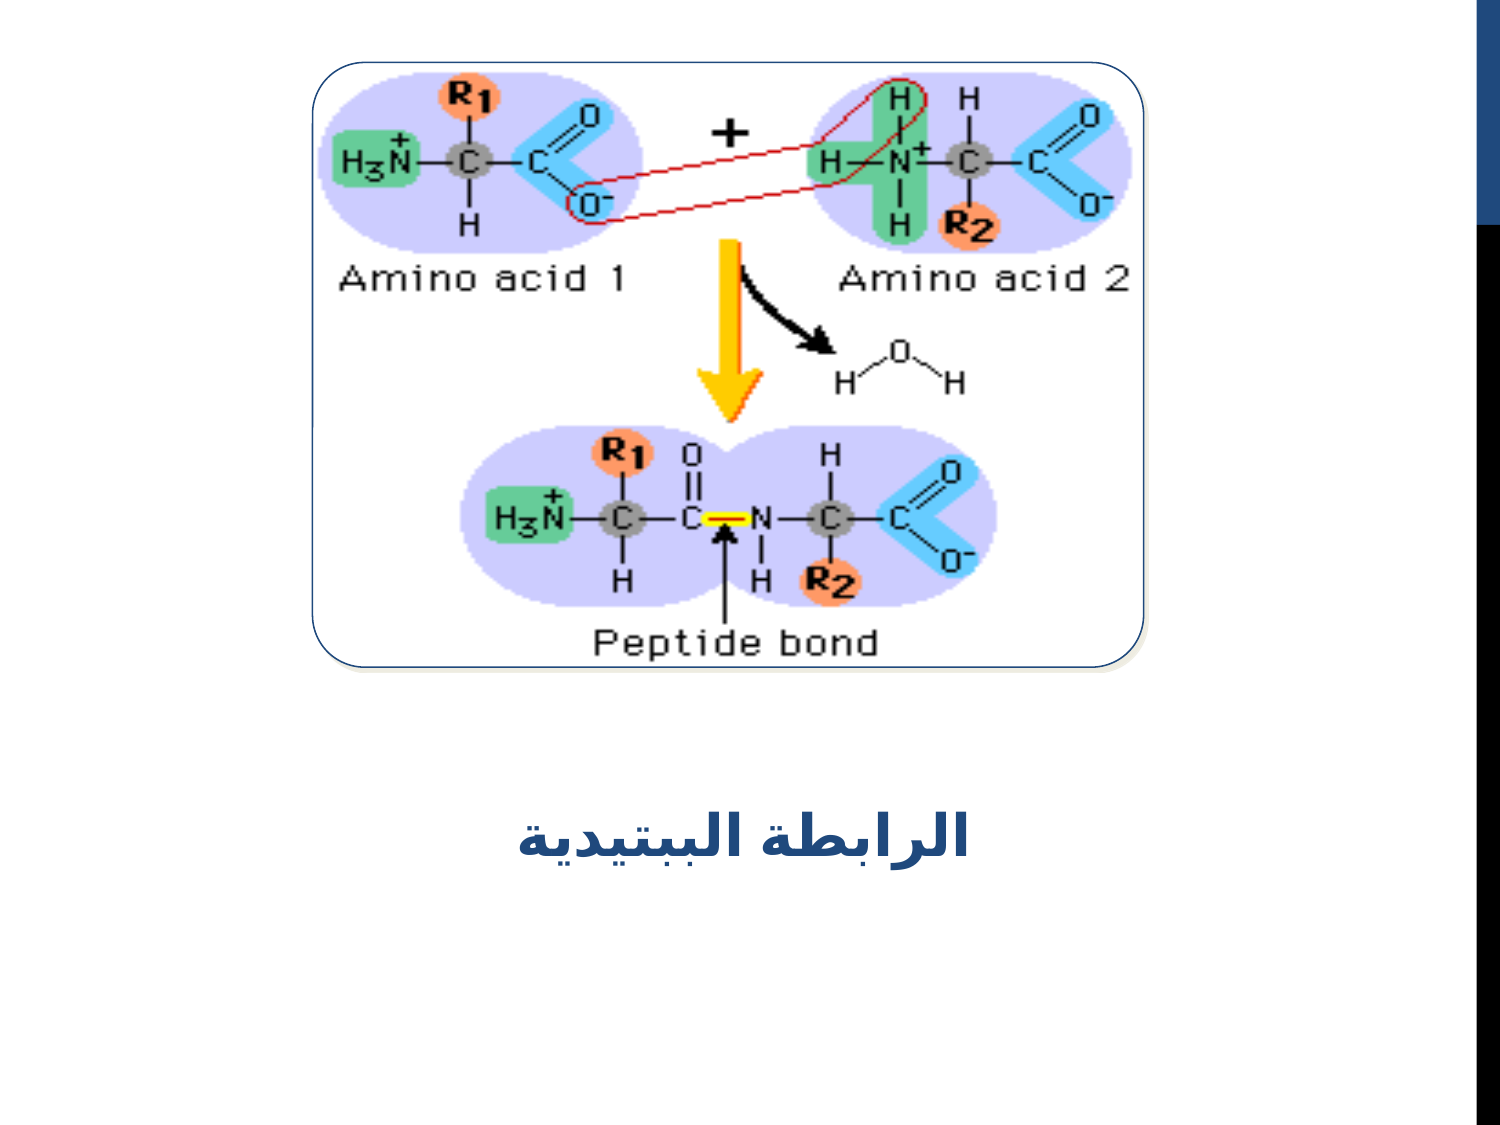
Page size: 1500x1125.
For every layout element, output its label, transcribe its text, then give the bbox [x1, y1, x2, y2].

text_box الرابطة الببتيدية [502, 755, 987, 876]
picture [311, 61, 1145, 668]
